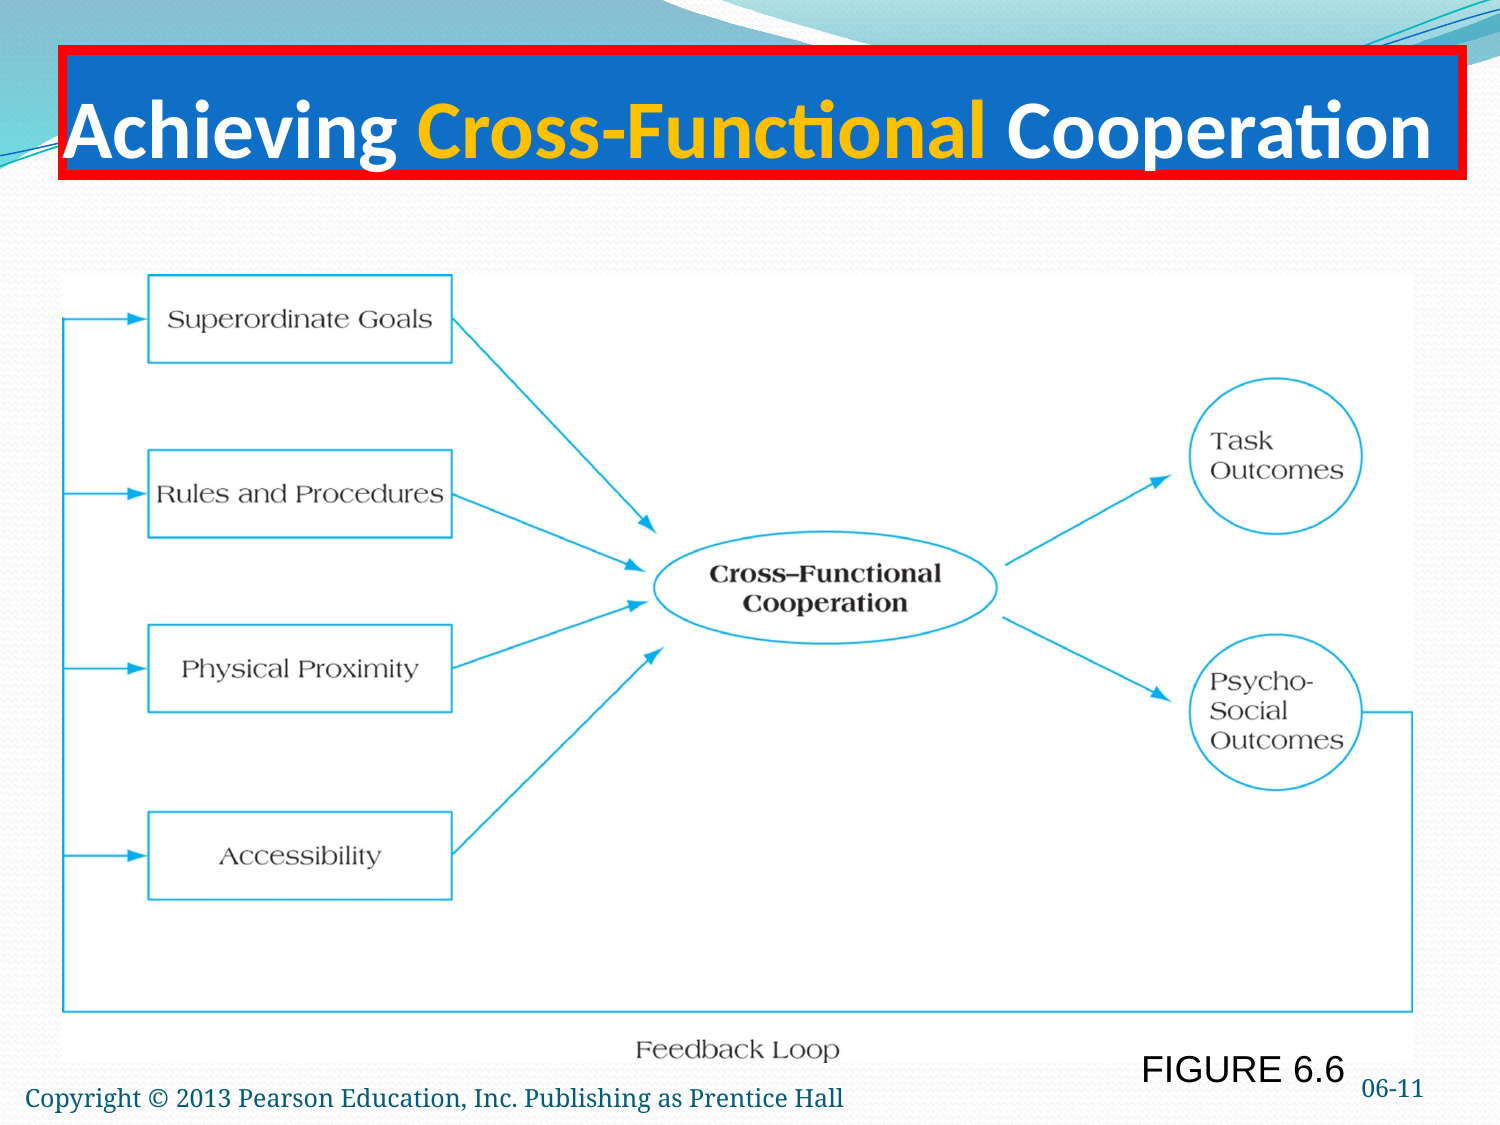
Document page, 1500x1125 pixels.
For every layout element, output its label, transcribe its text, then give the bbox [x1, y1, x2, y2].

title Achieving Cross-Functional Cooperation [62, 49, 1463, 176]
picture [62, 274, 1413, 1063]
slide_number 06-11 [1299, 1042, 1425, 1103]
text_box FIGURE 6.6 [1126, 1075, 1361, 1098]
